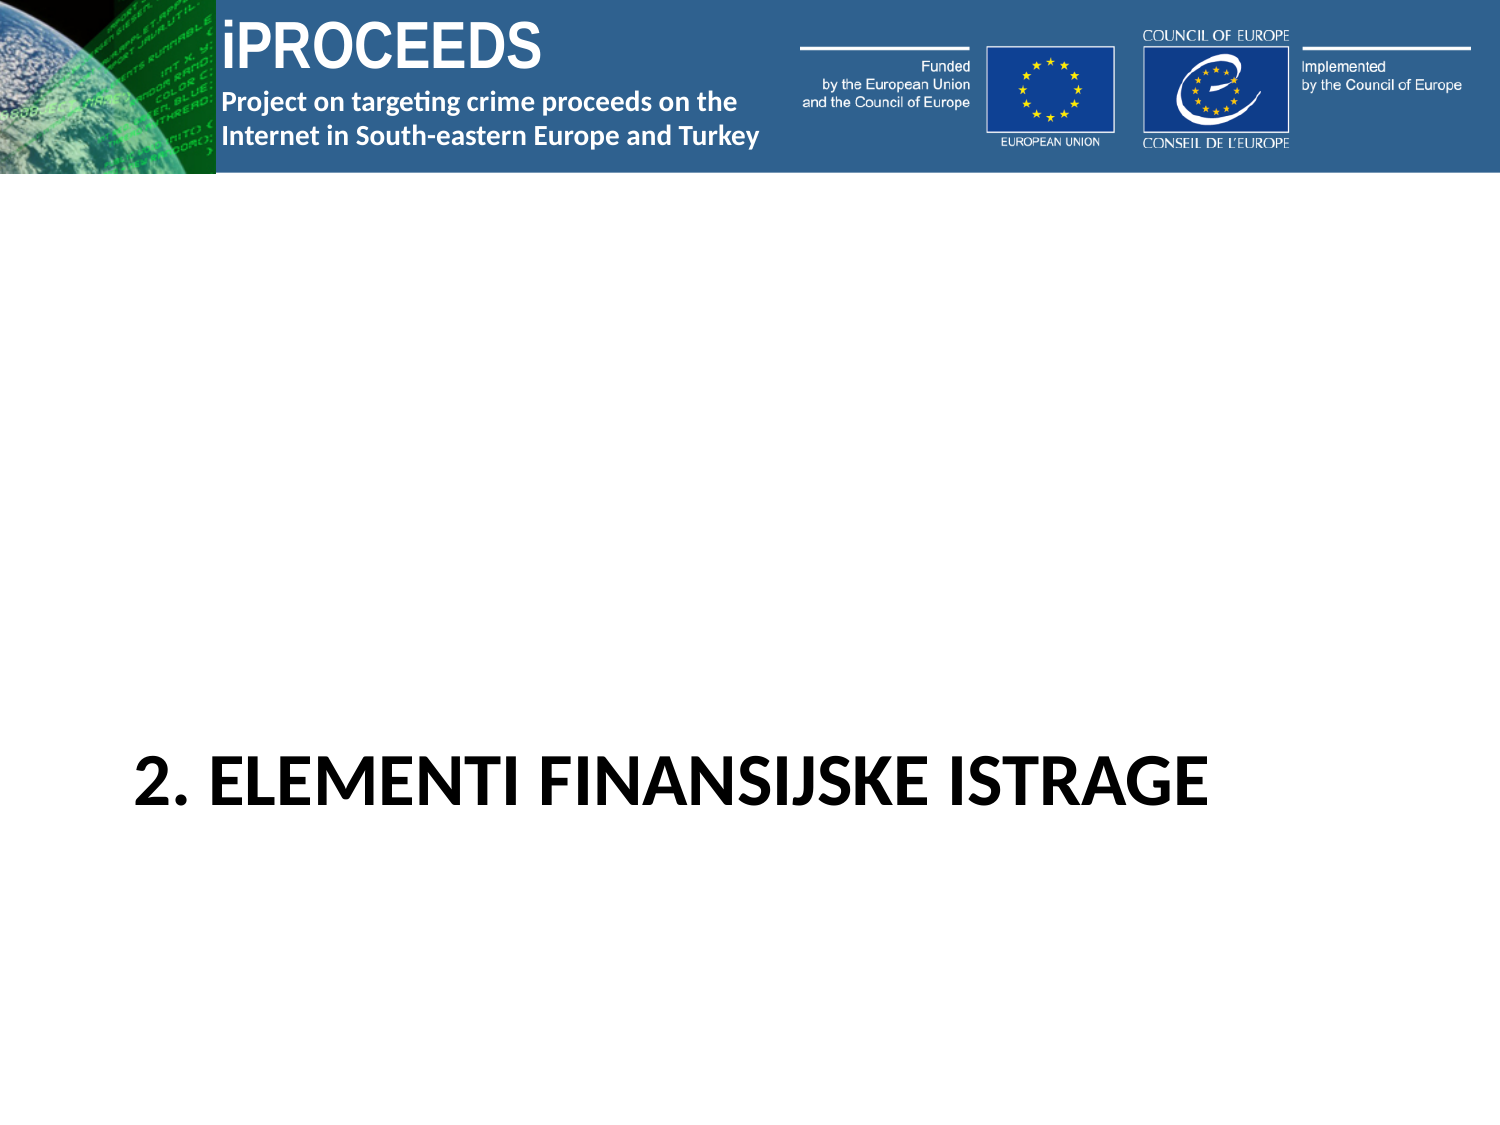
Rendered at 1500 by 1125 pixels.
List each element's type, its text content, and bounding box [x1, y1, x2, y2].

picture [0, 0, 216, 174]
picture [800, 30, 1471, 148]
title 2. ElementI FinanSIJSKE ISTRAGE [118, 722, 1400, 947]
